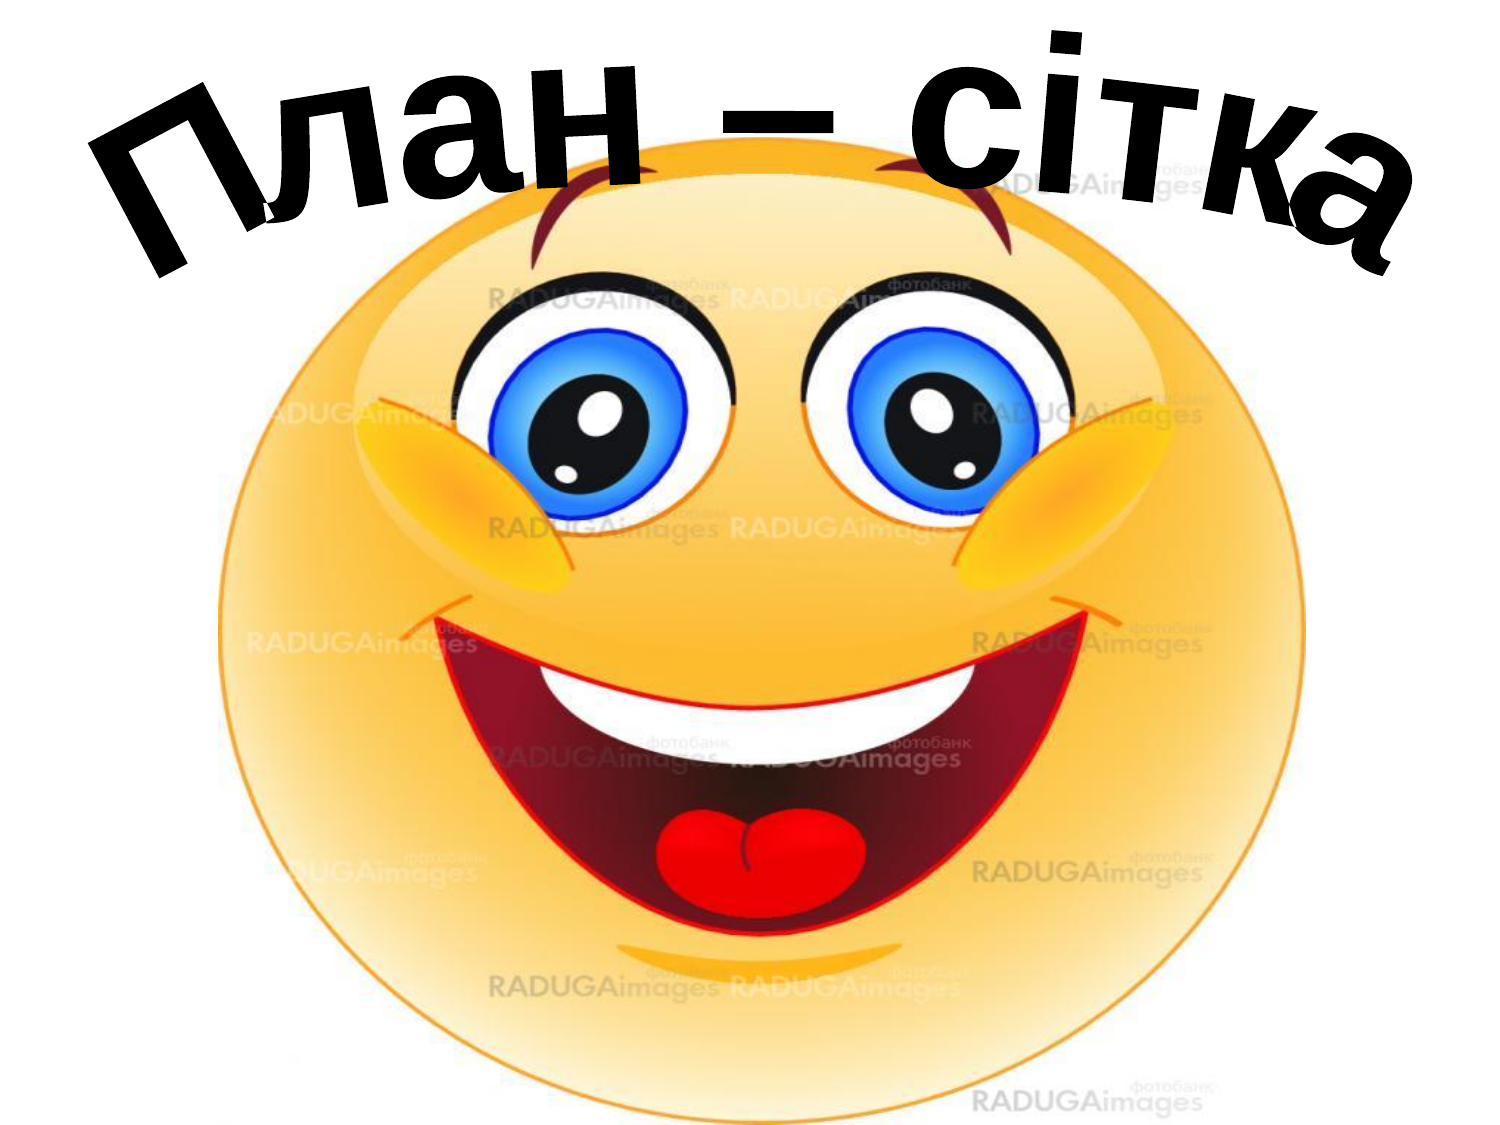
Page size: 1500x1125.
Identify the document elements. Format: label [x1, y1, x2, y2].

picture [218, 136, 1306, 1125]
